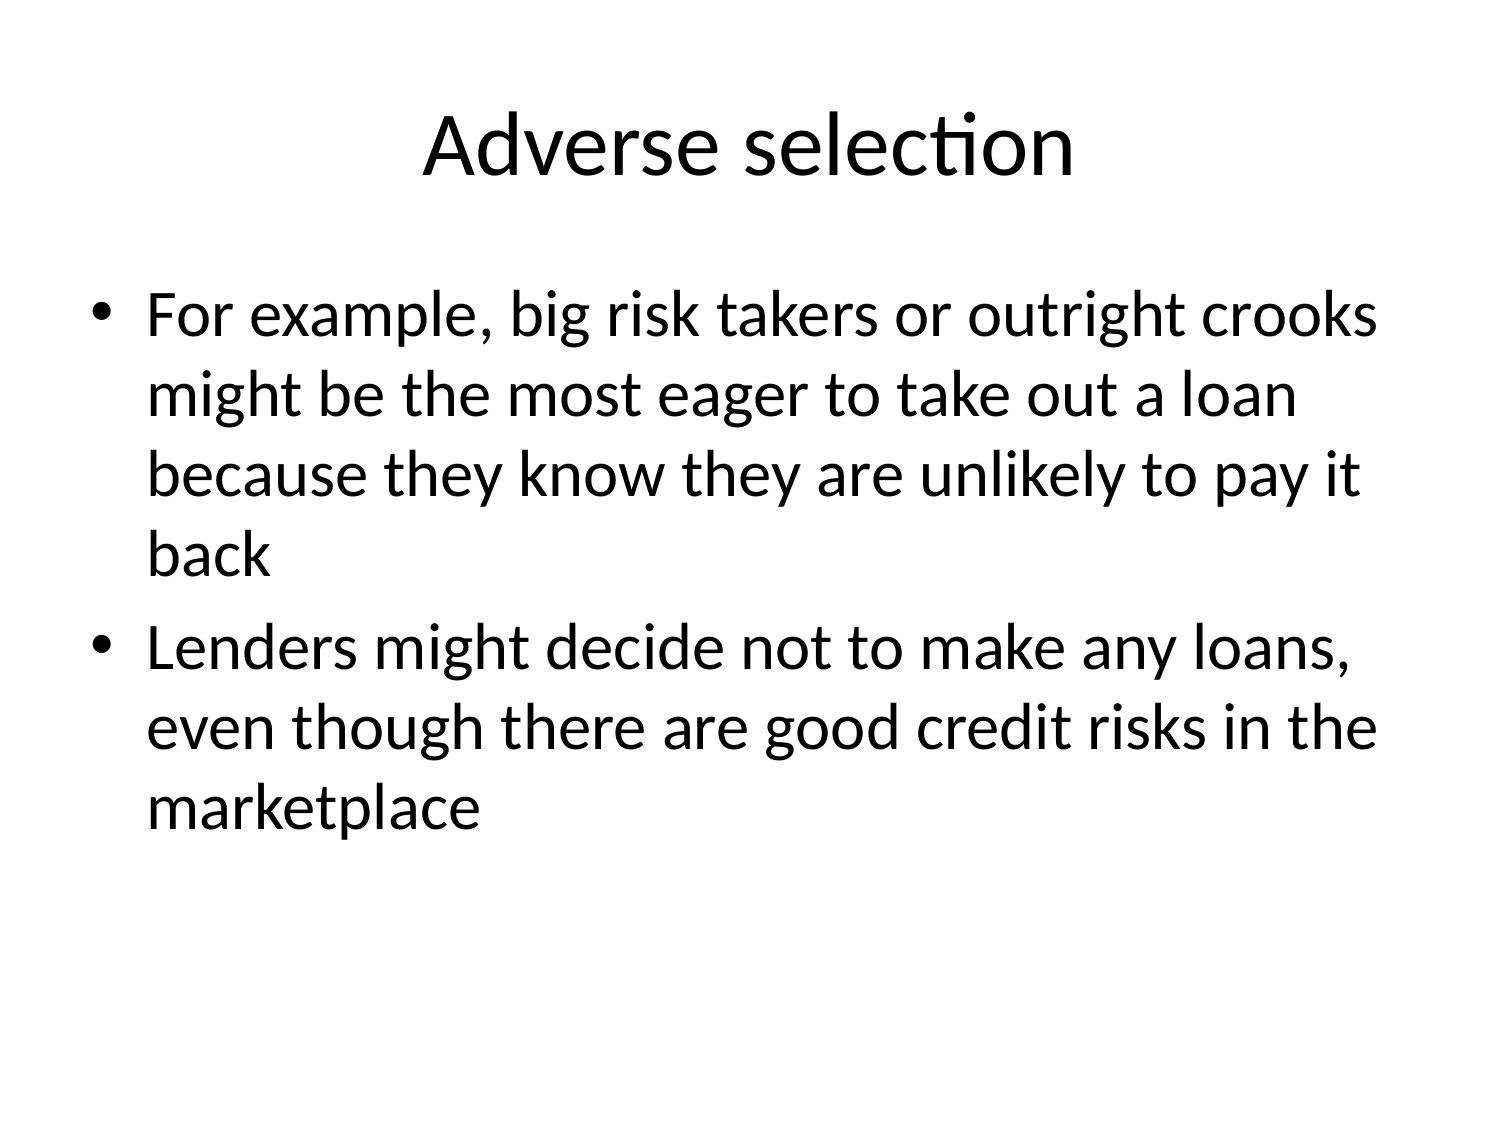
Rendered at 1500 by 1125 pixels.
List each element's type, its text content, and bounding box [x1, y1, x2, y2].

list For example, big risk takers or outright crooks might be the most eager to take out a loan because they know they are unlikely to pay it back Lenders might decide not to make any loans, even though there are good credit risks in the marketplace [75, 262, 1425, 1005]
title Adverse selection [75, 45, 1425, 233]
